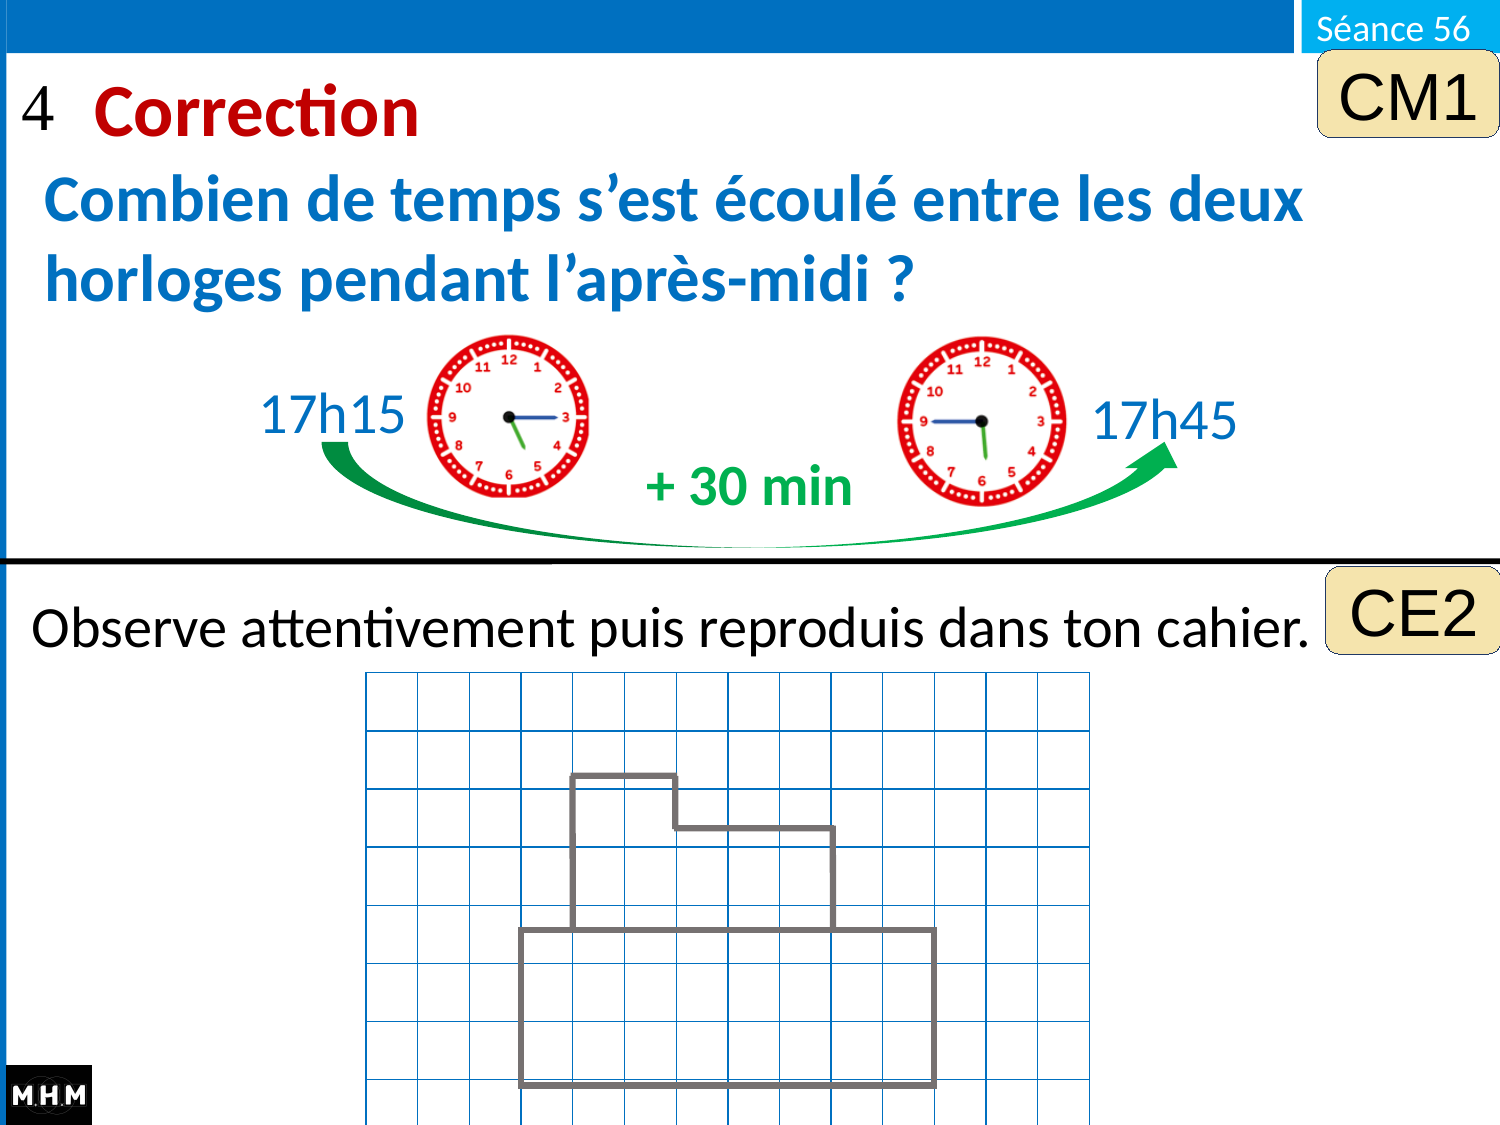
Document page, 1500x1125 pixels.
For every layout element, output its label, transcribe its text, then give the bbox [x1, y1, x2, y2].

text_box + 30 min [631, 439, 871, 525]
table_cell [573, 732, 624, 772]
table_cell [367, 848, 417, 905]
table_cell [987, 1080, 1037, 1125]
table_cell [577, 783, 624, 788]
table_cell [987, 1022, 1037, 1079]
table_cell [677, 1088, 727, 1125]
text_box [519, 928, 936, 1088]
table_cell [729, 732, 779, 788]
table_cell [936, 1022, 985, 1079]
table_cell [625, 906, 676, 928]
text_box 17h45 [1078, 373, 1355, 459]
table_header [367, 673, 417, 730]
table_header [1038, 673, 1089, 730]
table_cell [837, 906, 882, 928]
table_cell [367, 906, 417, 963]
text_box Combien de temps s’est écoulé entre les deux horloges pendant l’après-midi ? [29, 147, 1324, 323]
table_cell [1038, 906, 1089, 963]
table_cell [367, 1080, 417, 1125]
table_cell [987, 906, 1037, 963]
table_cell [729, 837, 779, 846]
table_cell [935, 732, 985, 788]
table_cell [470, 1022, 519, 1079]
table_cell [418, 1022, 469, 1079]
table_cell [625, 790, 676, 846]
table_cell [418, 790, 469, 846]
text_box [1078, 438, 1182, 513]
table_cell [1038, 790, 1089, 846]
table_header [522, 673, 572, 730]
table_cell [470, 1080, 520, 1125]
table_cell [577, 906, 624, 928]
text_box [319, 439, 1035, 550]
table_cell [883, 906, 934, 928]
table_cell [832, 1088, 882, 1125]
table_header [883, 673, 934, 730]
picture [6, 1065, 92, 1125]
table_cell [729, 848, 779, 905]
table_cell [935, 1080, 985, 1125]
table_cell [883, 848, 934, 905]
table_cell [470, 732, 520, 788]
picture [885, 324, 1074, 515]
table_cell [625, 732, 676, 772]
table_cell [677, 848, 727, 905]
table_cell [837, 848, 882, 905]
table_cell [418, 906, 469, 963]
table_cell [470, 906, 520, 963]
table_cell [883, 732, 934, 788]
table_cell [1038, 1080, 1089, 1125]
table_cell [367, 790, 417, 846]
table_cell [418, 732, 469, 788]
table_cell [987, 848, 1037, 905]
title Correction [79, 71, 1374, 161]
table_cell [780, 837, 828, 846]
table_header [832, 673, 882, 730]
table_cell [470, 790, 520, 846]
table_cell [1038, 848, 1089, 905]
table_cell [1038, 1022, 1089, 1079]
table_cell [987, 790, 1037, 846]
table_header [729, 673, 779, 730]
table_cell [679, 790, 727, 825]
picture [413, 324, 601, 503]
text_box 17h15 [244, 368, 408, 454]
table_cell [522, 790, 568, 846]
table_cell [1038, 964, 1089, 1021]
table_cell [522, 848, 568, 905]
table_cell [577, 848, 624, 905]
table_cell [1038, 732, 1089, 788]
table_cell [522, 732, 572, 788]
table_cell [470, 964, 519, 1021]
table_cell [729, 1088, 779, 1125]
table_cell [367, 1022, 417, 1079]
table_cell [780, 1088, 830, 1125]
table_cell [677, 906, 727, 928]
table_cell [522, 1088, 572, 1125]
table_cell [418, 1080, 469, 1125]
table_cell [935, 906, 985, 963]
table_cell [418, 848, 469, 905]
table_cell [729, 906, 779, 928]
table_cell [832, 732, 882, 788]
table_cell [729, 790, 779, 825]
table_header [987, 673, 1037, 730]
table_cell [883, 790, 934, 846]
table_header [677, 673, 727, 730]
table_header [470, 673, 520, 730]
table_cell [883, 1088, 934, 1125]
table_cell [470, 848, 520, 905]
table_cell [677, 732, 727, 788]
table_cell [780, 732, 830, 788]
table_cell [987, 732, 1037, 788]
table_cell [573, 1088, 624, 1125]
text_box CE2 [1325, 566, 1500, 655]
table_cell [677, 837, 727, 846]
table_cell [367, 964, 417, 1021]
table_cell [987, 964, 1037, 1021]
table_cell [832, 790, 882, 846]
table_cell [625, 1088, 676, 1125]
text_box CM1 [1317, 49, 1500, 138]
table_cell [936, 964, 985, 1021]
table_header [935, 673, 985, 730]
table_header [418, 673, 469, 730]
table_cell [577, 790, 624, 846]
table_cell [625, 848, 676, 905]
table_cell [780, 906, 828, 928]
table_cell [522, 906, 568, 928]
table_cell [780, 848, 828, 905]
table_cell [625, 783, 670, 788]
table_header [780, 673, 830, 730]
table_cell [935, 790, 985, 846]
table_cell [418, 964, 469, 1021]
table_header [573, 673, 624, 730]
table_cell [935, 848, 985, 905]
text_box Observe attentivement puis reproduis dans ton cahier. [16, 581, 1431, 667]
table_cell [367, 732, 417, 788]
table_header [625, 673, 676, 730]
table_cell [780, 790, 830, 825]
